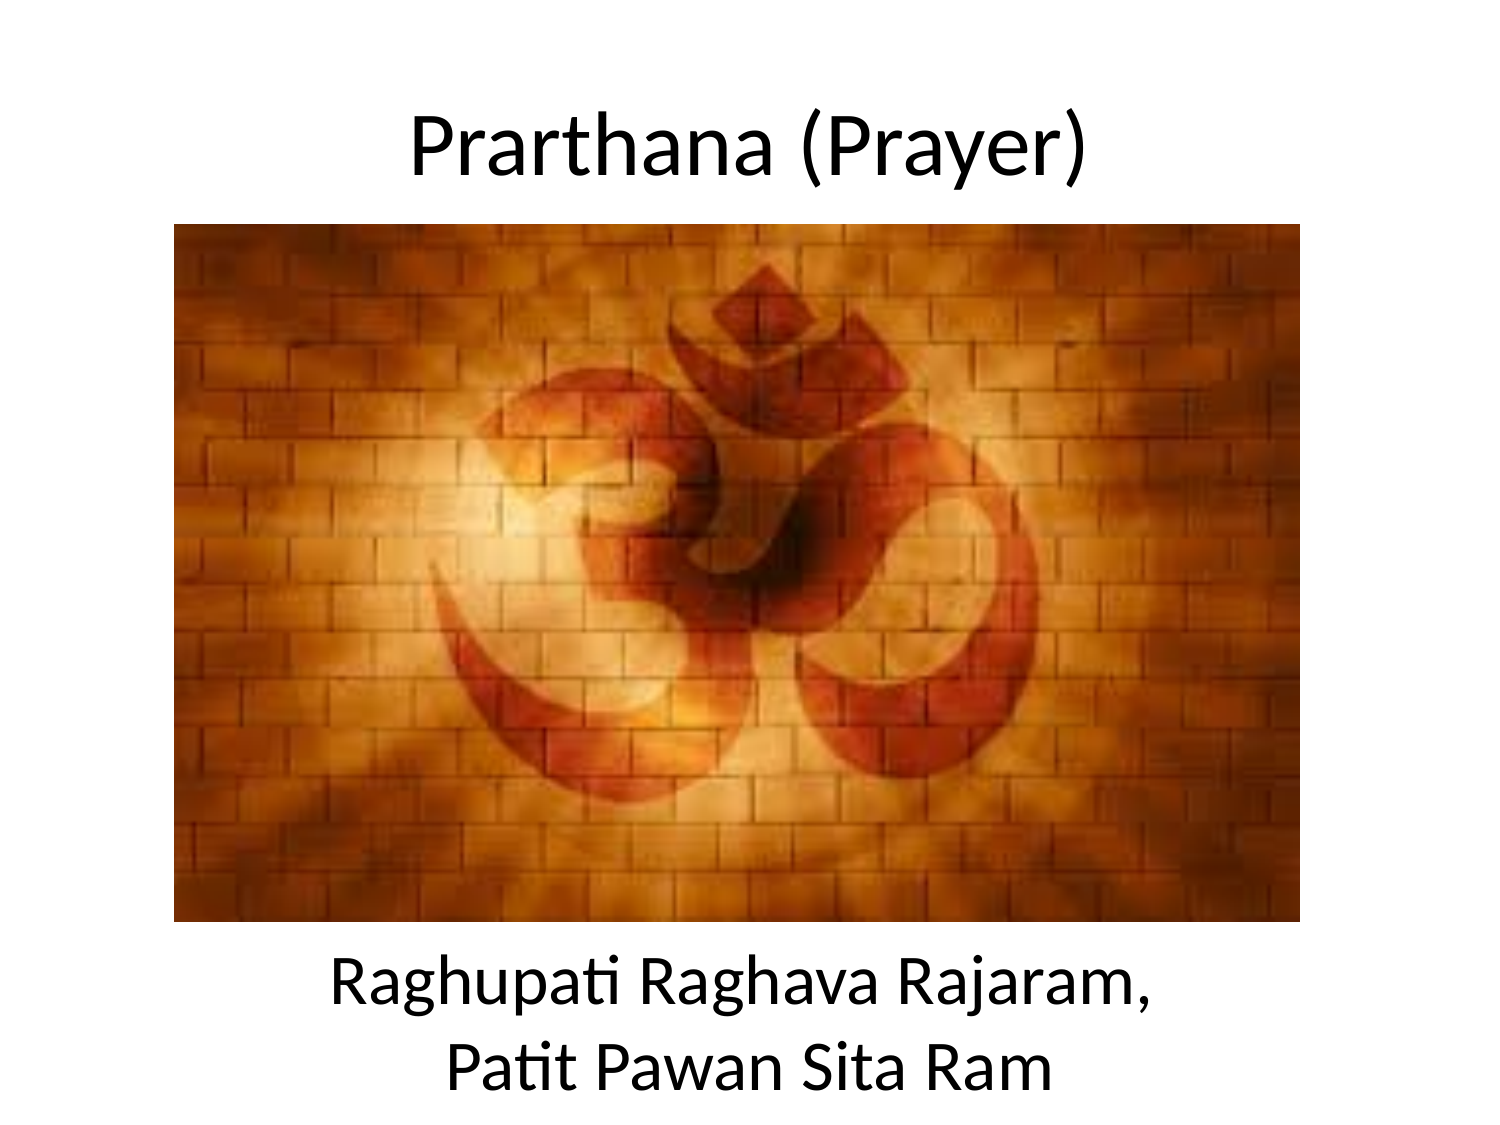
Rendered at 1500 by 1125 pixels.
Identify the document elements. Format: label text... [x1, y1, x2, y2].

title Prarthana (Prayer) [75, 45, 1425, 233]
text_box Raghupati Raghava Rajaram, Patit Pawan Sita Ram [74, 924, 1425, 1113]
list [174, 224, 1301, 922]
